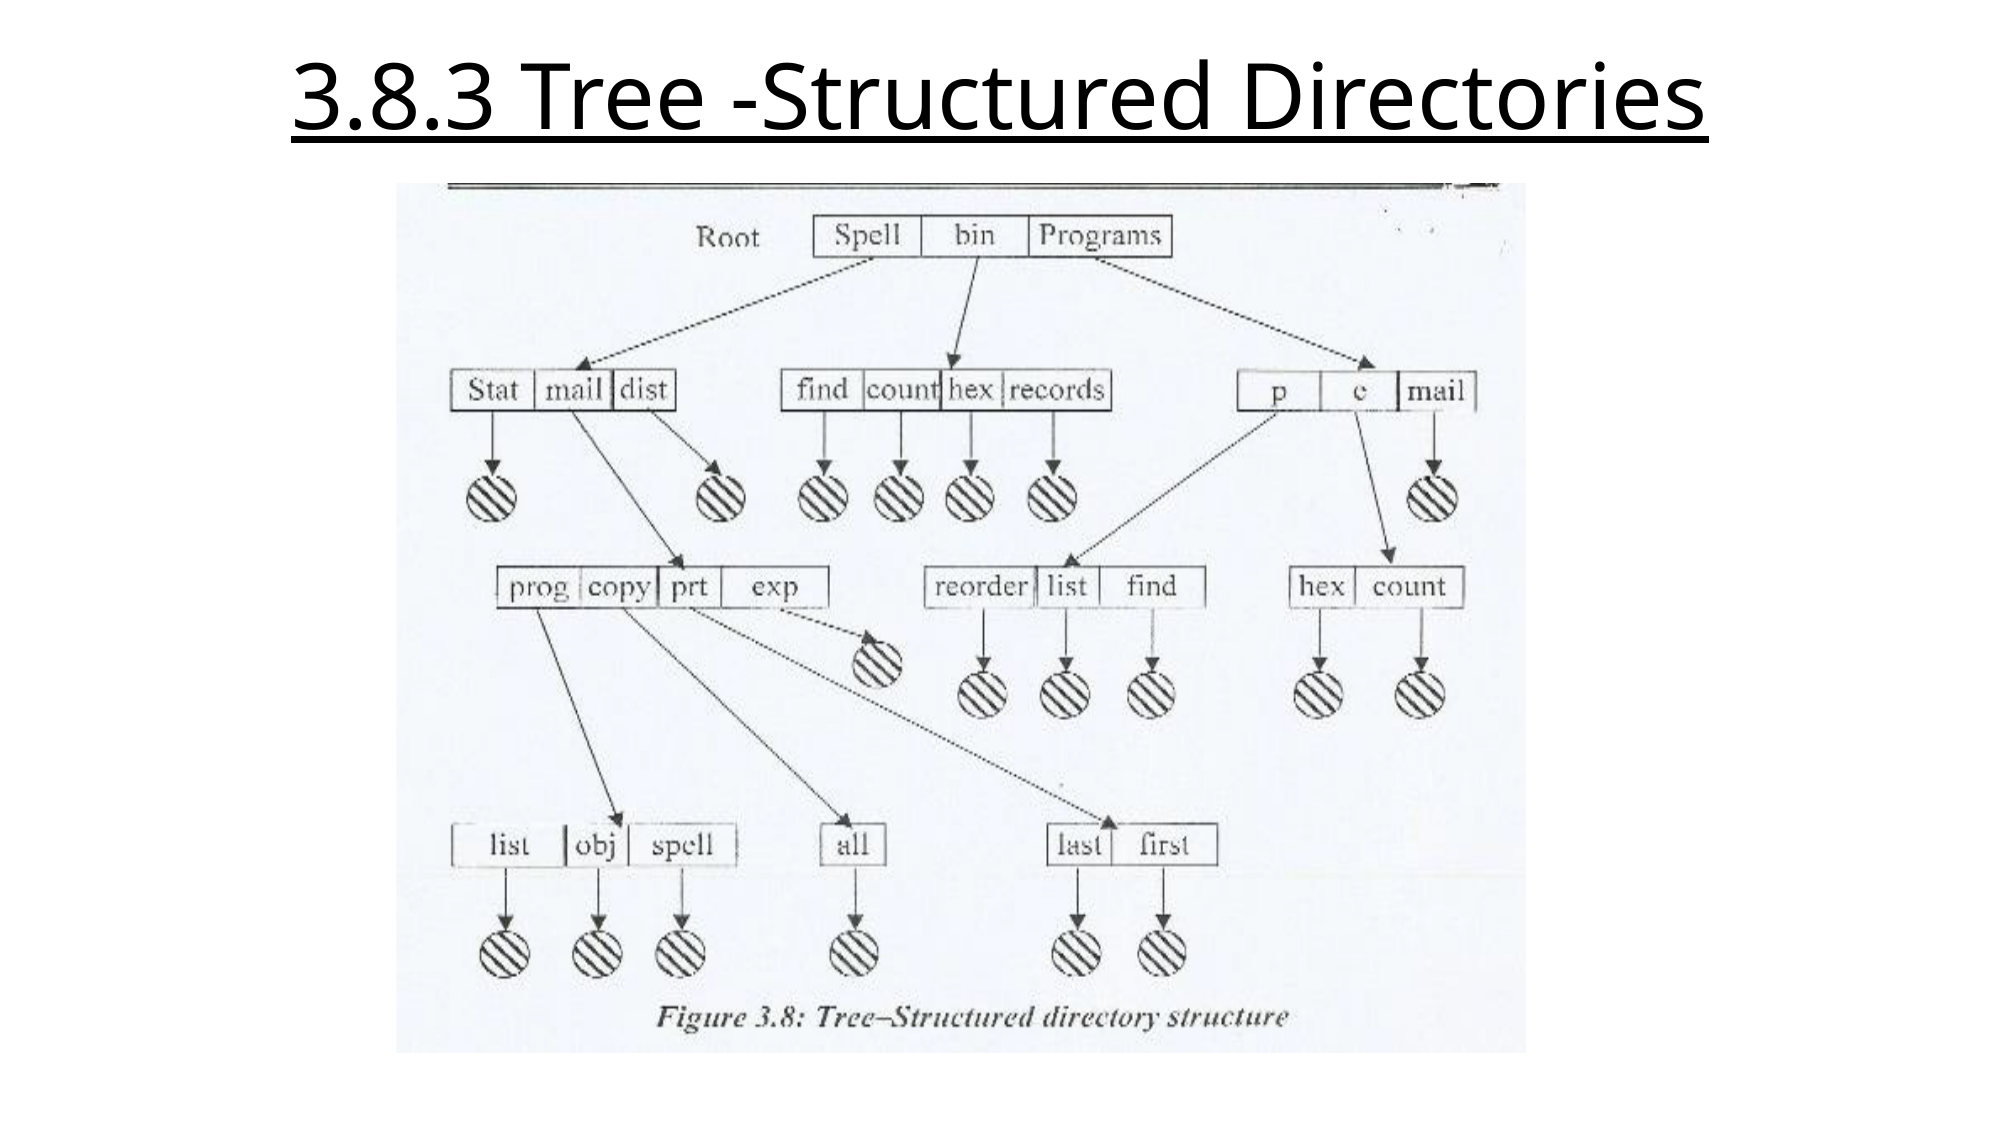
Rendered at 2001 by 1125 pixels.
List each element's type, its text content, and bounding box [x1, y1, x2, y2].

text_box [0, 0, 2000, 75]
title 3.8.3 Tree -Structured Directories [137, 76, 1863, 173]
picture [396, 183, 1526, 1053]
